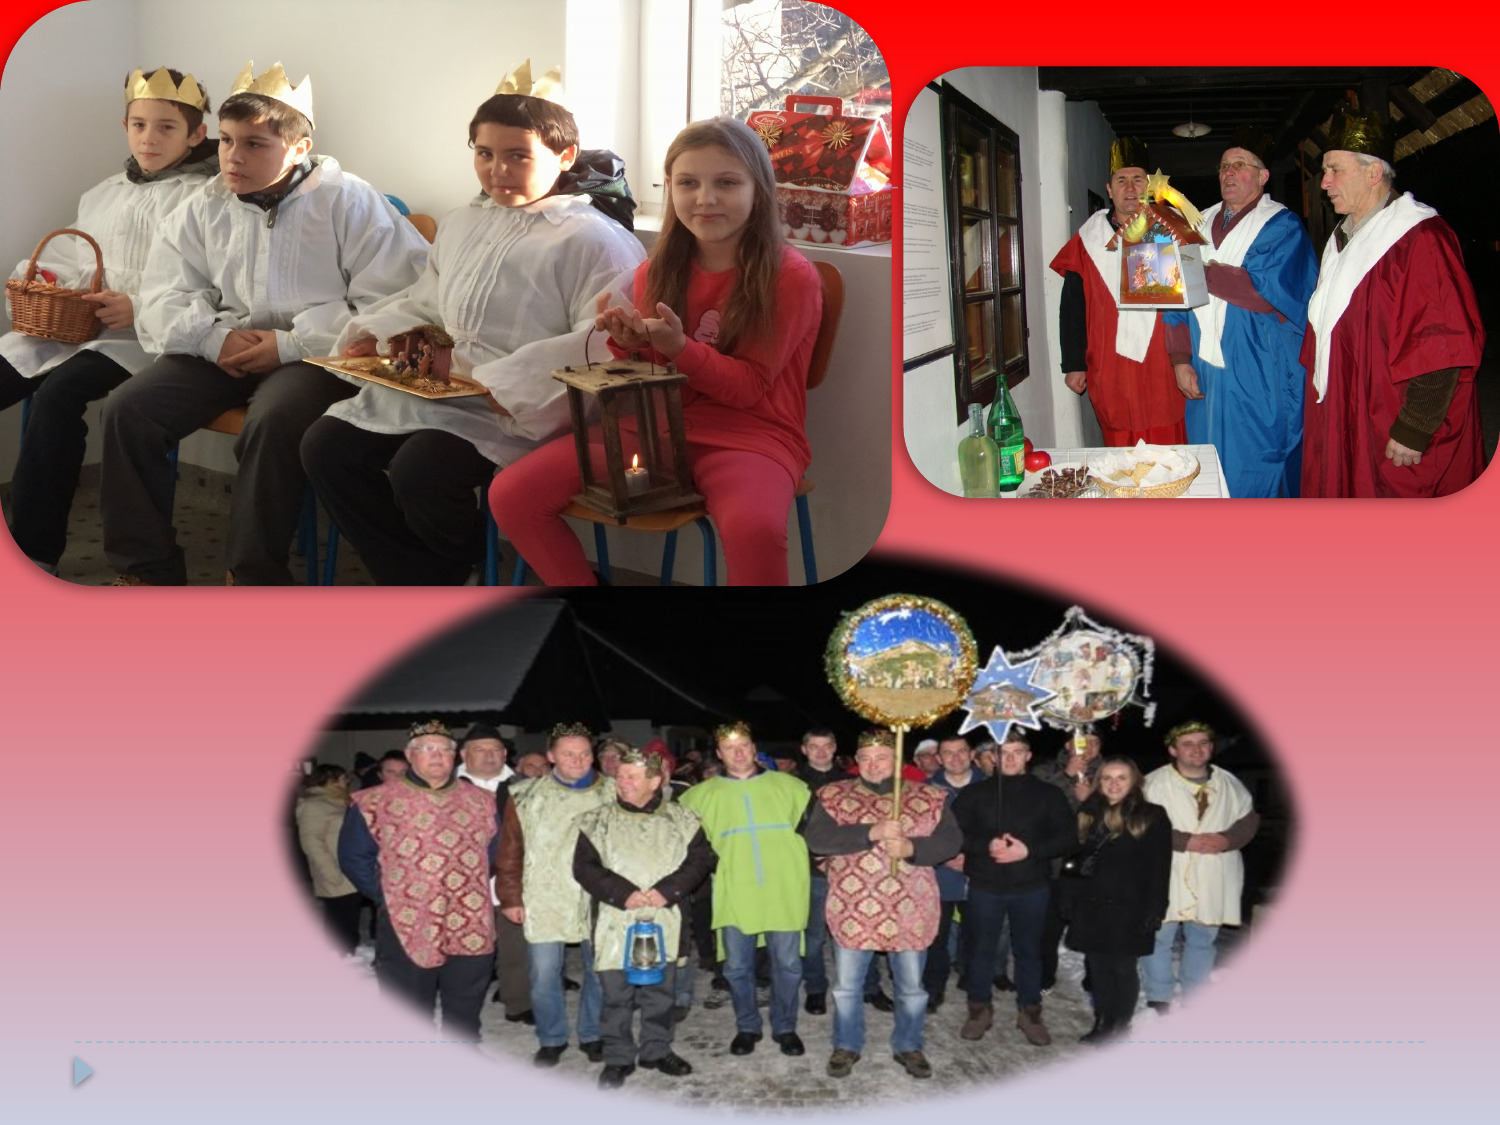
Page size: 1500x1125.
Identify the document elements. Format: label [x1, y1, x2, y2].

picture [265, 526, 1318, 1125]
picture [903, 66, 1500, 499]
list [0, 0, 892, 587]
